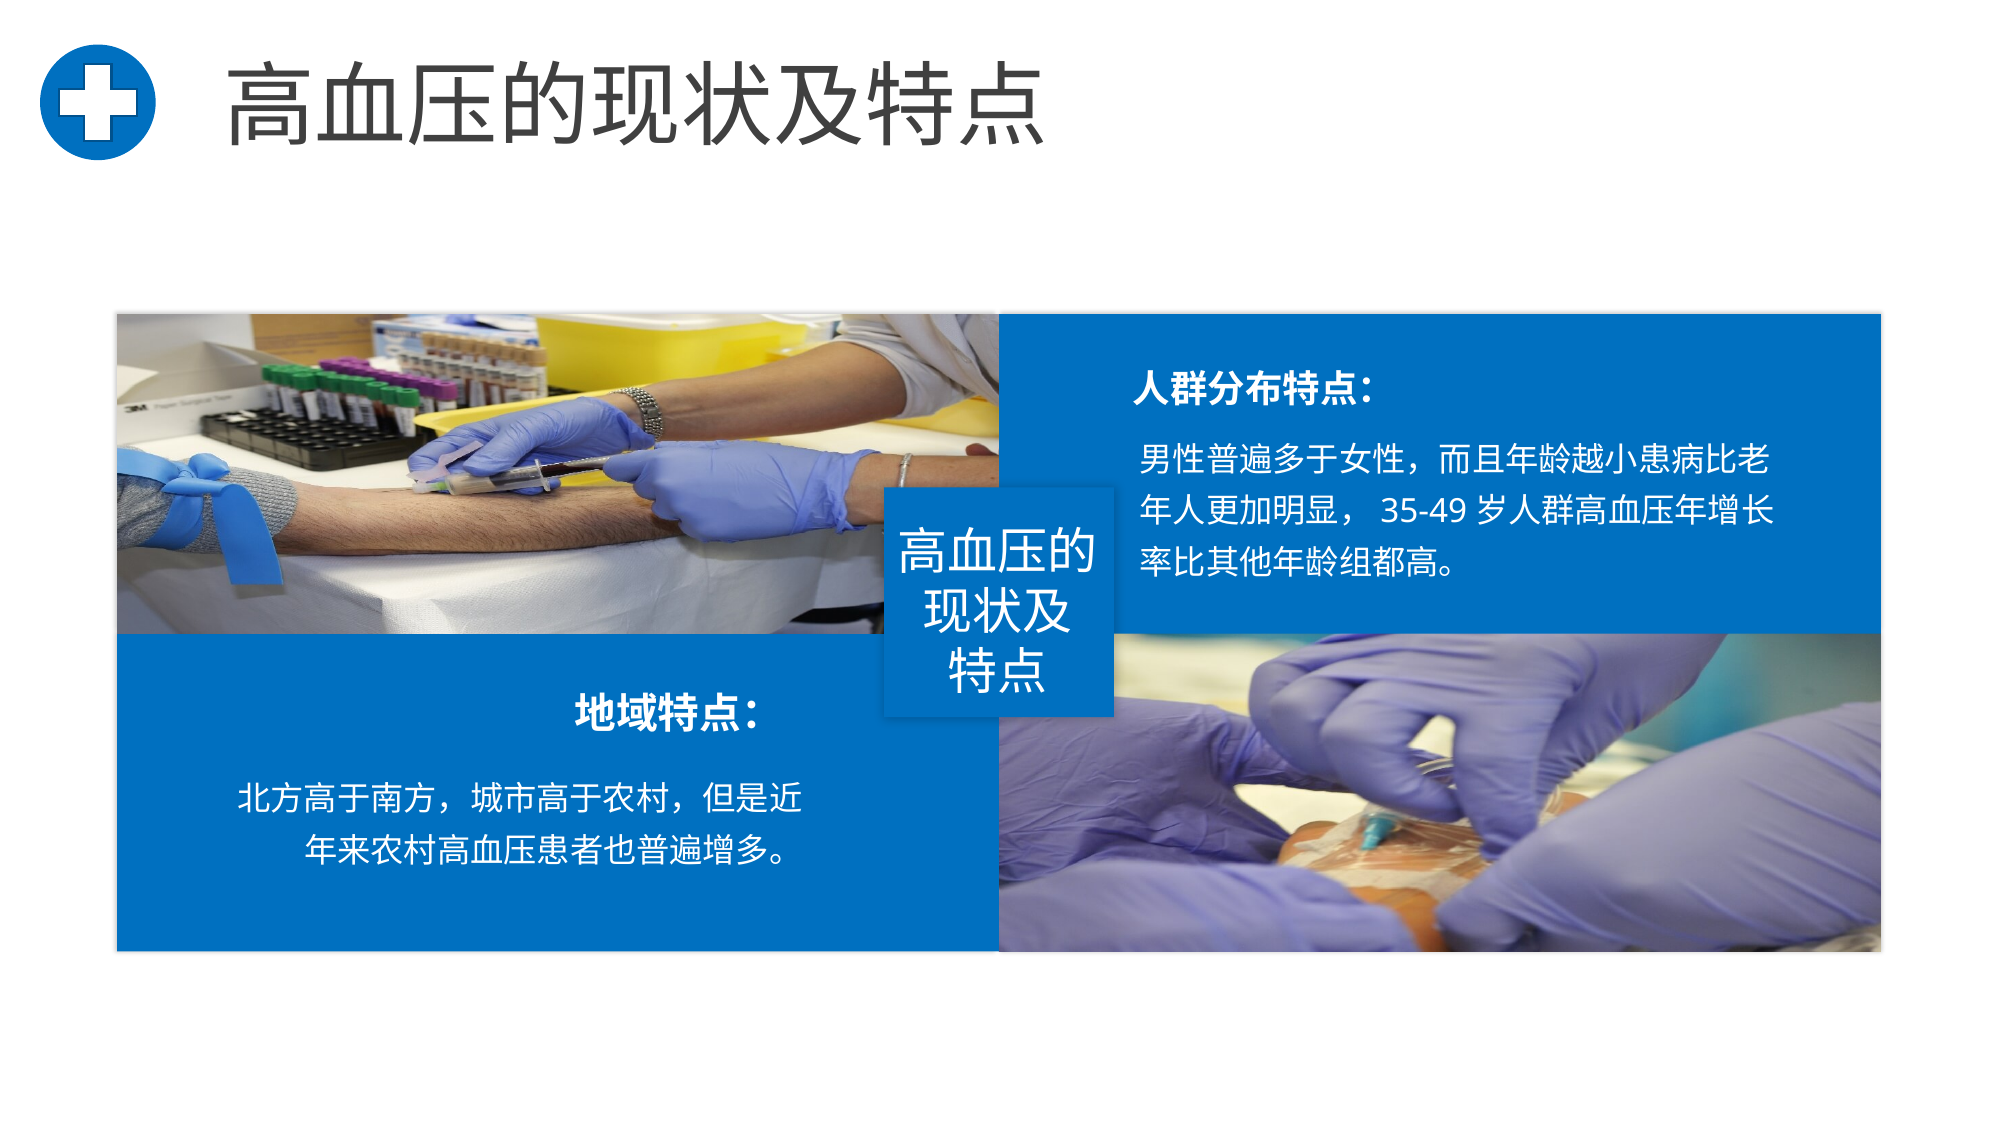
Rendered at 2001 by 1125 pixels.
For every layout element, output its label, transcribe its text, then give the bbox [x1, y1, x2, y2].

text_box 高血压的现状及特点 [202, 36, 1071, 168]
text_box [117, 314, 1881, 952]
